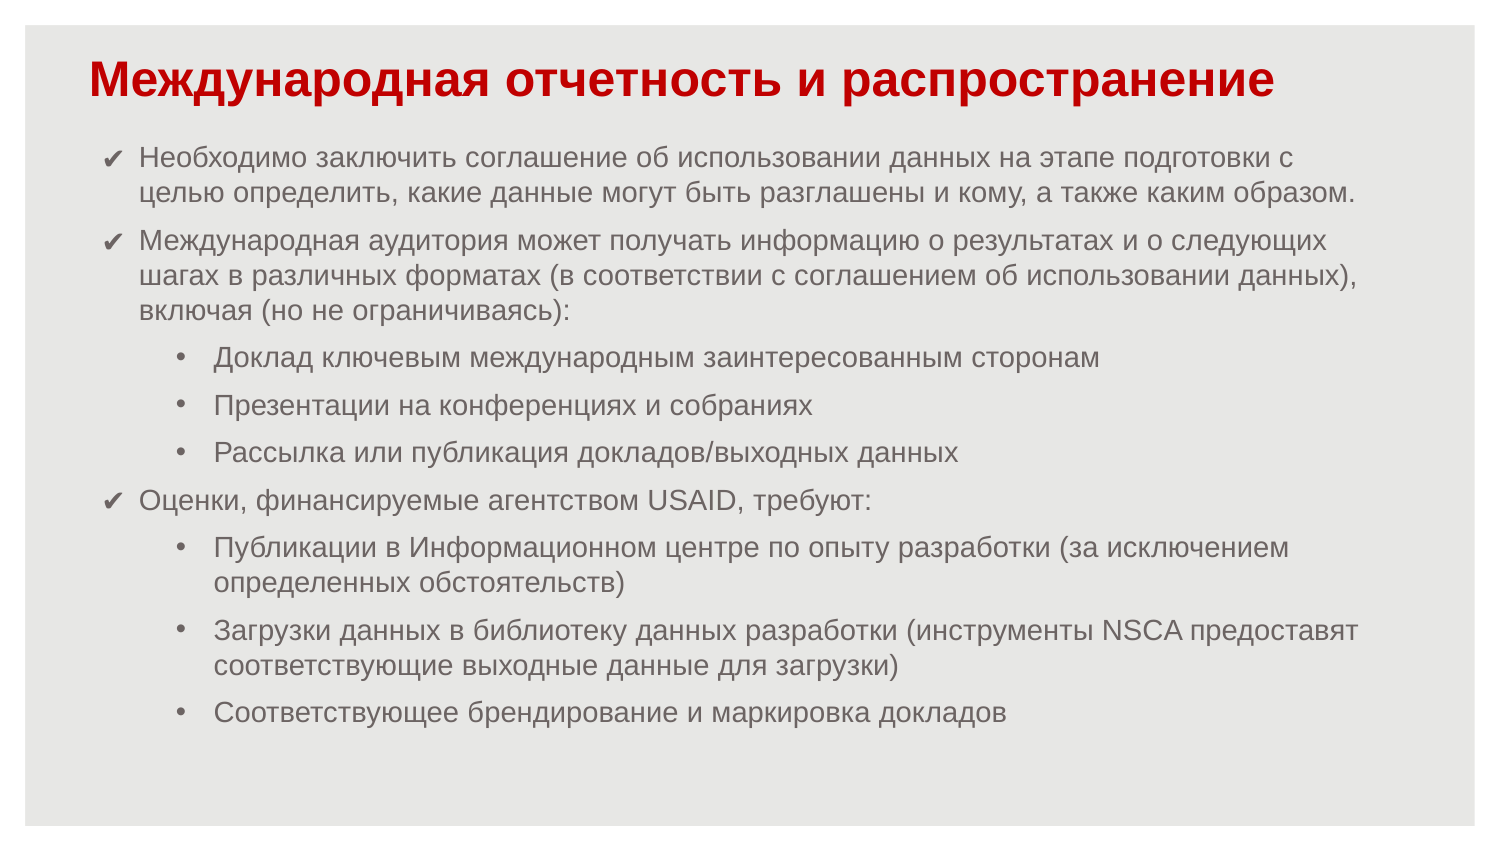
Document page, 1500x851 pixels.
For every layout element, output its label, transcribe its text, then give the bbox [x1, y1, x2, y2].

list Необходимо заключить соглашение об использовании данных на этапе подготовки с целью определить, какие данные могут быть разглашены и кому, а также каким образом. Международная аудитория может получать информацию о результатах и о следующих шагах в различных форматах (в соответствии с соглашением об использовании данных), включая (но не ограничиваясь): Доклад ключевым международным заинтересованным сторонам Презентации на конференциях и собраниях Рассылка или публикация докладов/выходных данных Оценки, финансируемые агентством USAID, требуют: Публикации в Информационном центре по опыту разработки (за исключением определенных обстоятельств) Загрузки данных в библиотеку данных разработки (инструменты NSCA предоставят соответствующие выходные данные для загрузки) Соответствующее брендирование и маркировка докладов [86, 131, 1404, 828]
title Международная отчетность и распространение [73, 22, 1349, 114]
